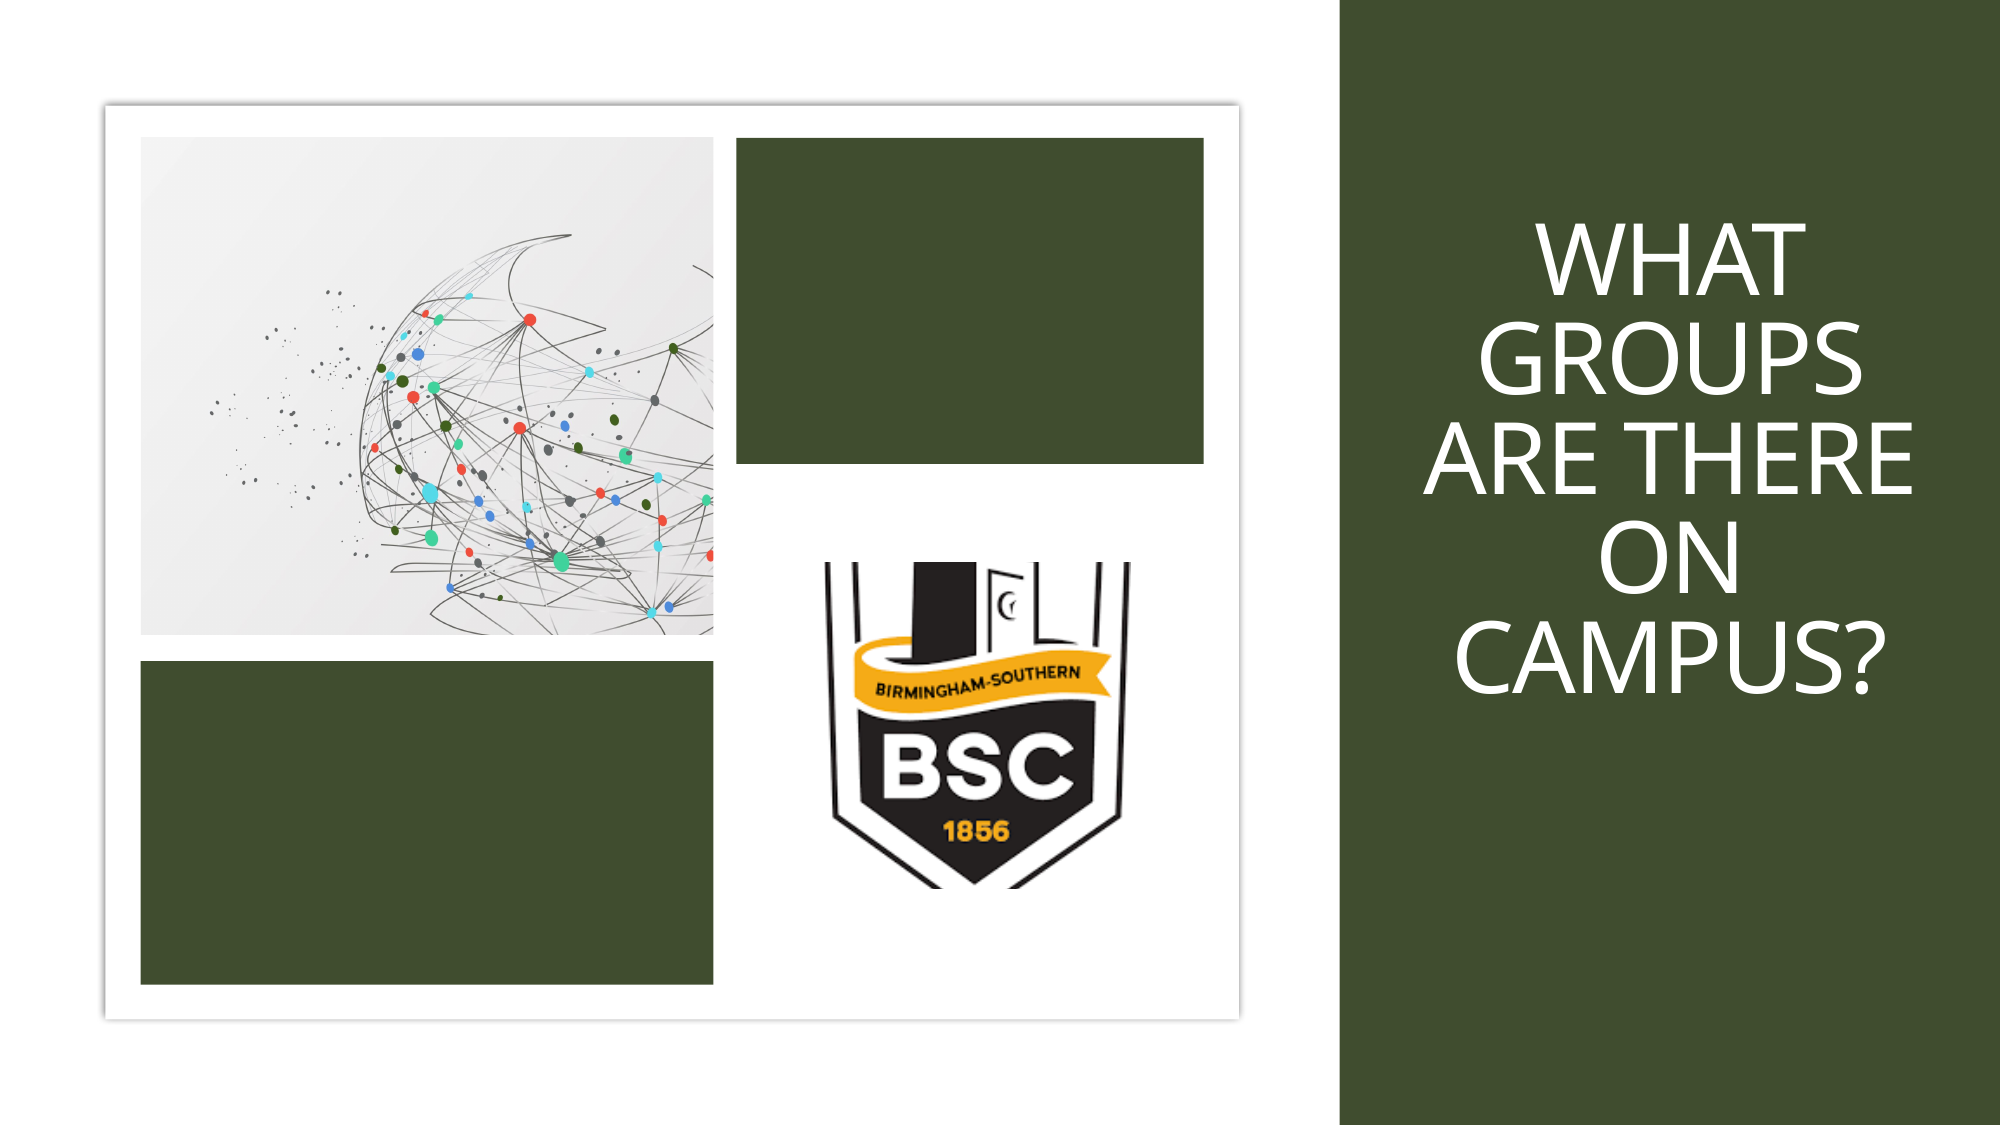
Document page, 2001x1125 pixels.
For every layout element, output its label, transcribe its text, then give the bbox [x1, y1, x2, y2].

text_box [105, 105, 1239, 1020]
text_box [1341, 0, 2000, 1125]
picture [140, 137, 714, 636]
text_box [140, 660, 714, 986]
title What groups are there on campus? [1404, 158, 1936, 771]
picture [824, 562, 1131, 889]
text_box [0, 0, 1341, 1125]
text_box [735, 137, 1205, 465]
